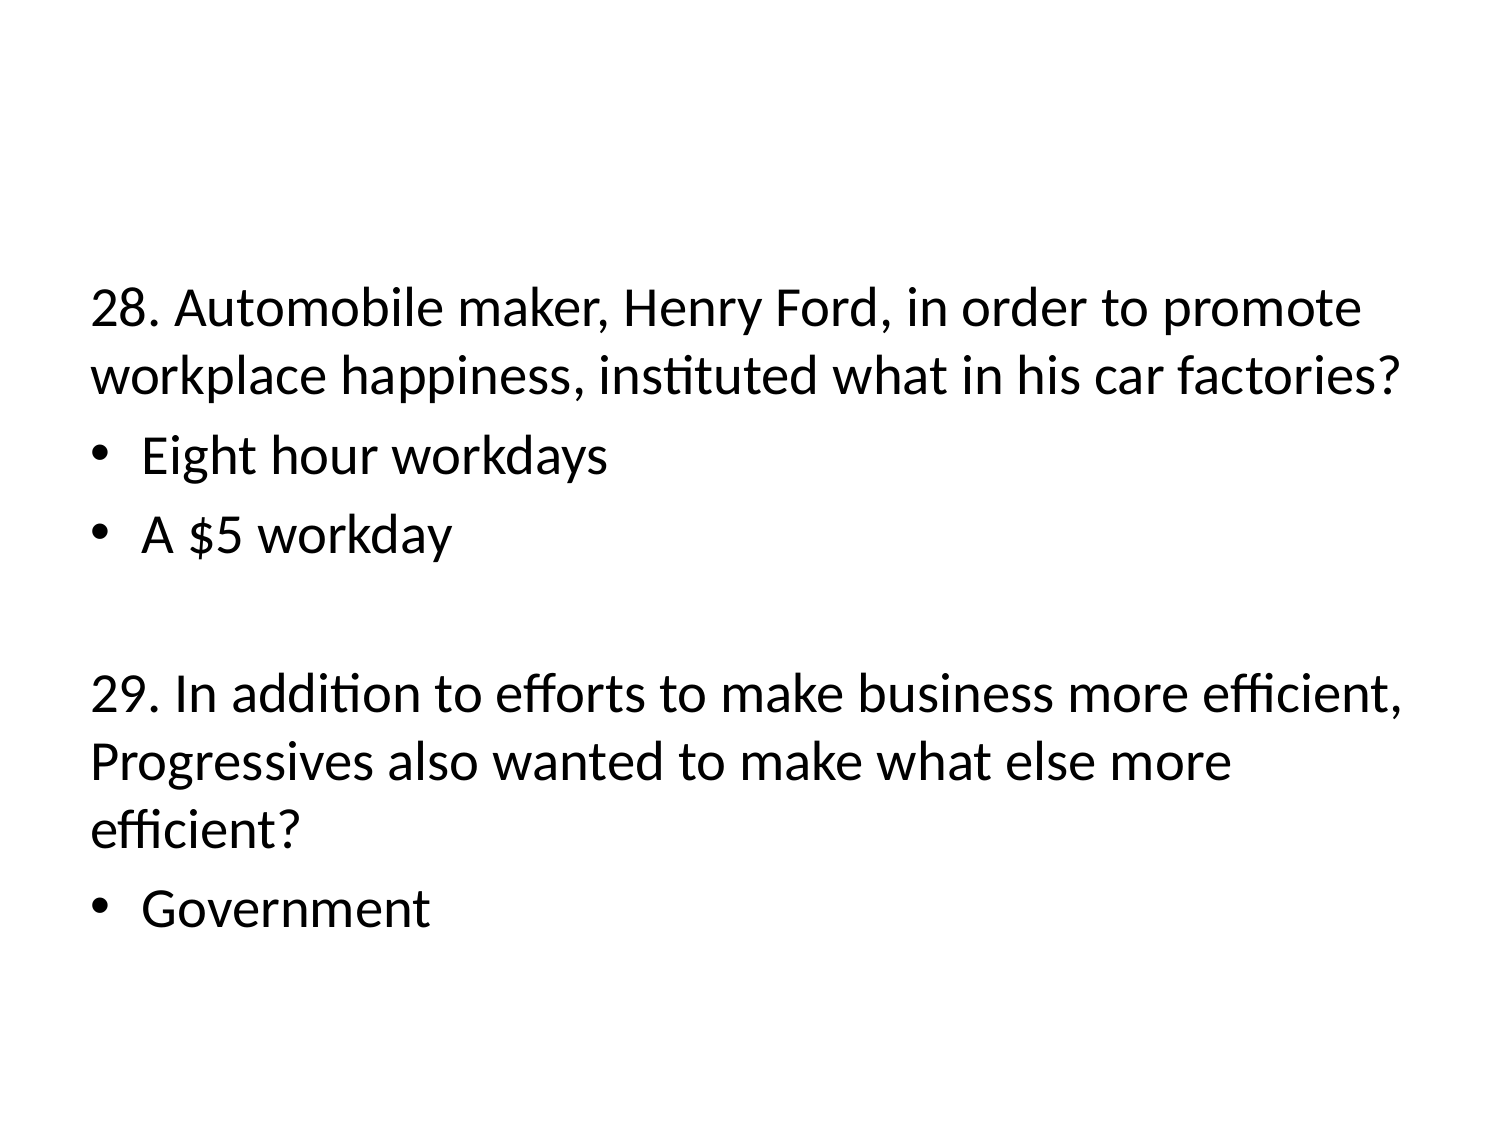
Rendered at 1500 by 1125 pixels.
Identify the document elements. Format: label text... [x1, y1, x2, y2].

list 28. Automobile maker, Henry Ford, in order to promote workplace happiness, instituted what in his car factories? Eight hour workdays A $5 workday 29. In addition to efforts to make business more efficient, Progressives also wanted to make what else more efficient? Government [75, 262, 1425, 1005]
